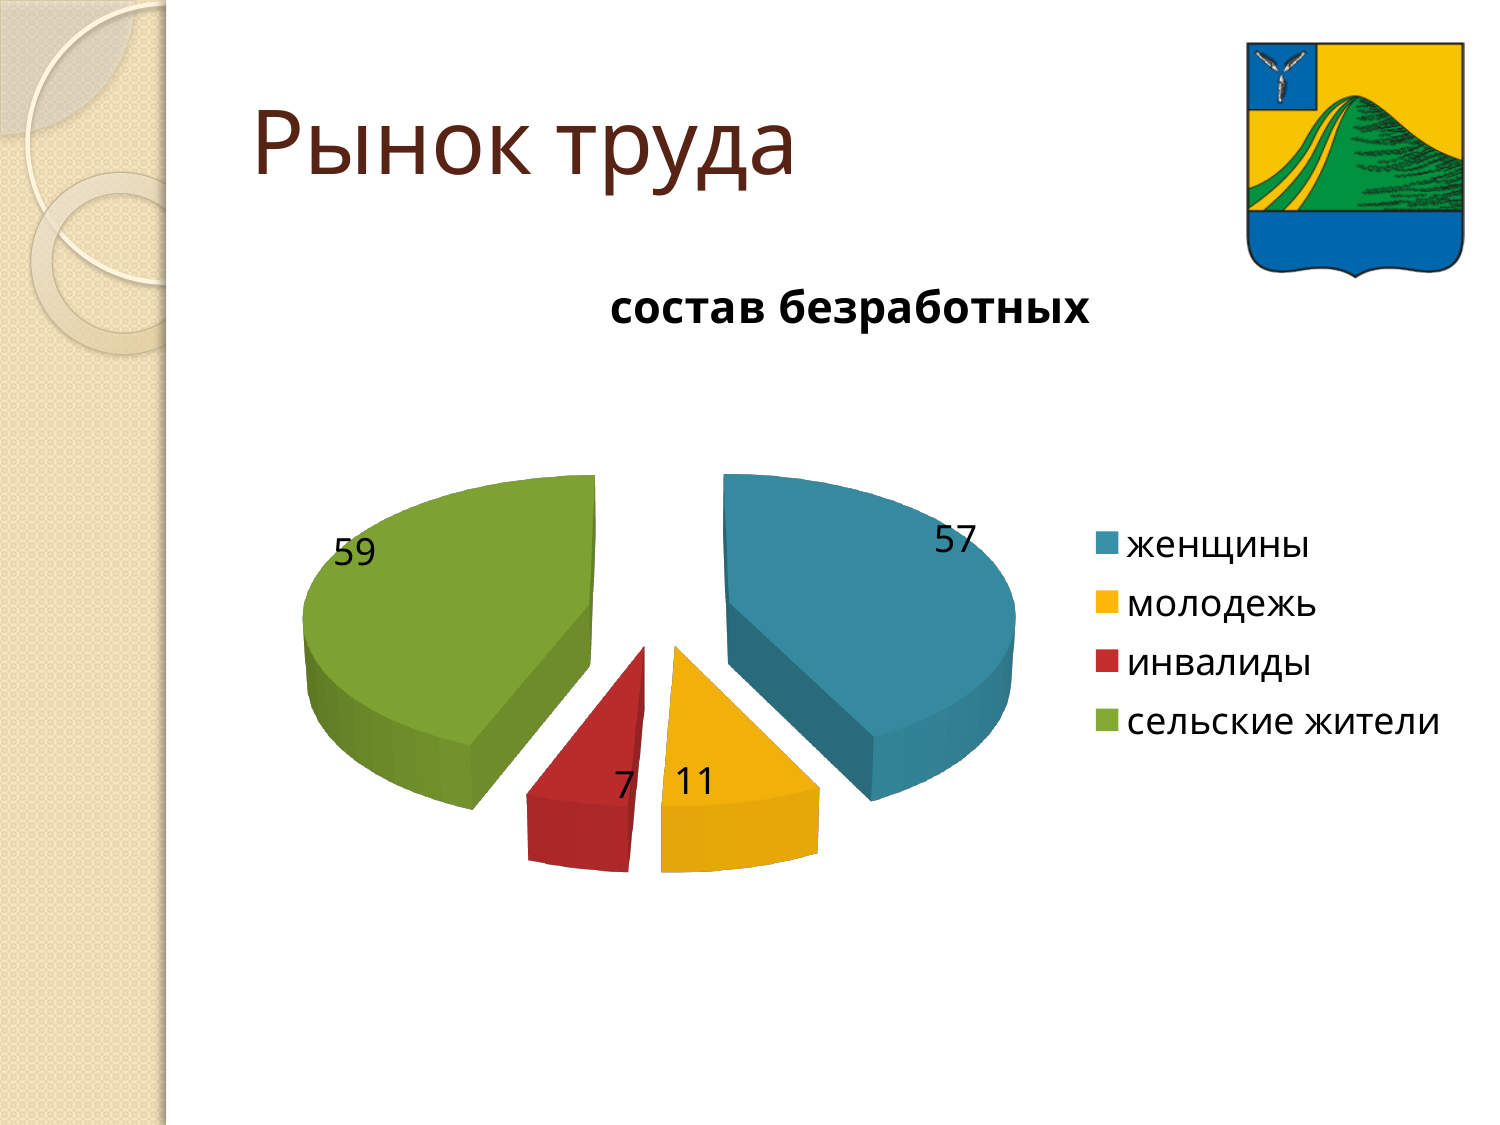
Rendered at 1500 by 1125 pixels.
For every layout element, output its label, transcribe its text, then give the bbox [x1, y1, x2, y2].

chart [235, 237, 1466, 1026]
title Рынок труда [235, 45, 1239, 233]
picture [1245, 42, 1465, 280]
